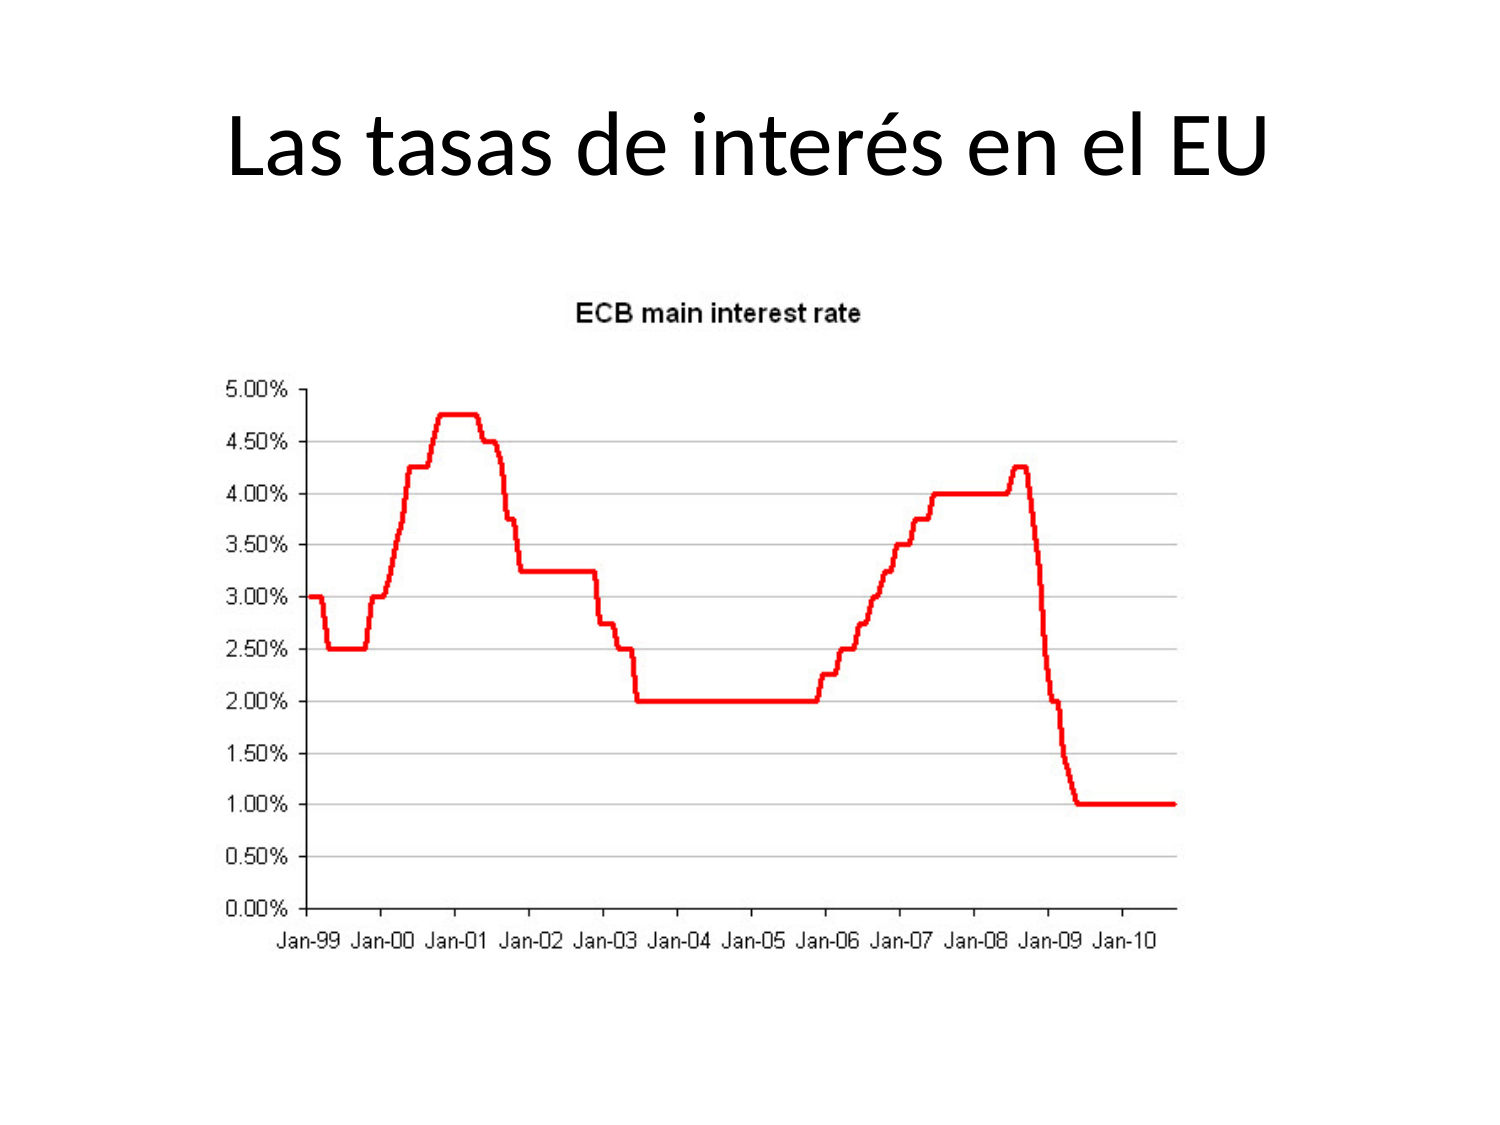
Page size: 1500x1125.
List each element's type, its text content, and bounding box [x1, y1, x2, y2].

picture [215, 291, 1191, 964]
title Las tasas de interés en el EU [75, 45, 1425, 233]
